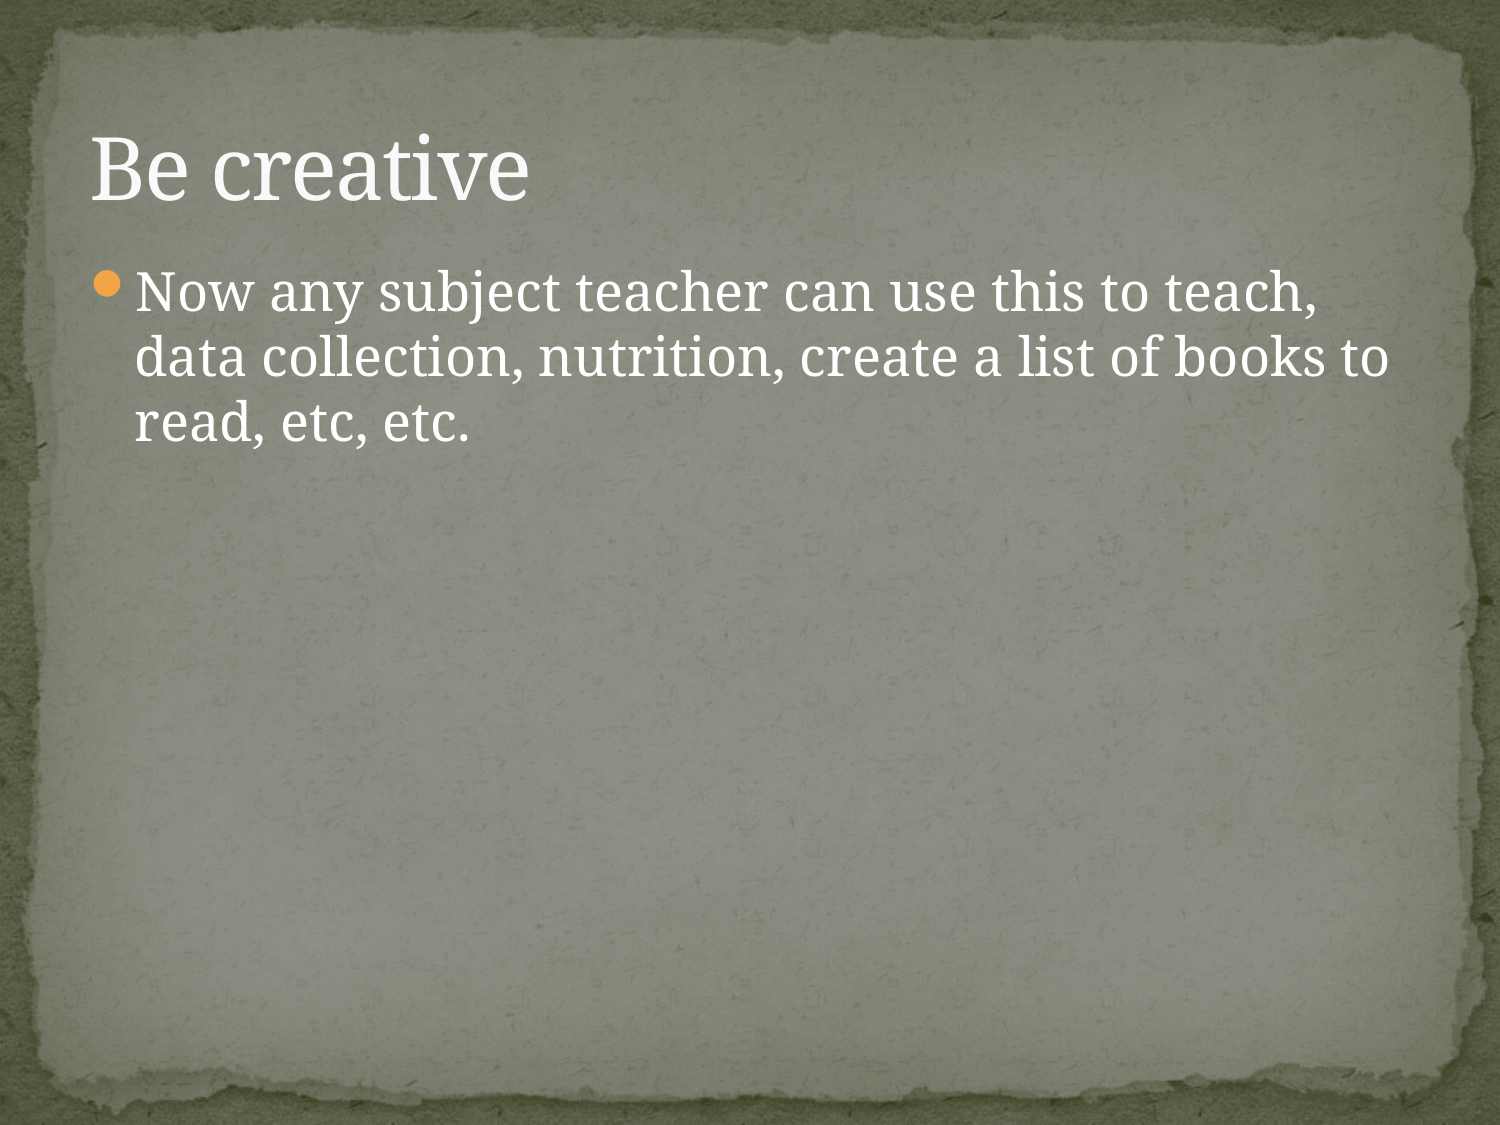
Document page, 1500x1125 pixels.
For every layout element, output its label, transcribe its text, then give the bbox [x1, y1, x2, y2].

title Be creative [74, 24, 1425, 225]
list Now any subject teacher can use this to teach, data collection, nutrition, create a list of books to read, etc, etc. [75, 249, 1425, 1000]
